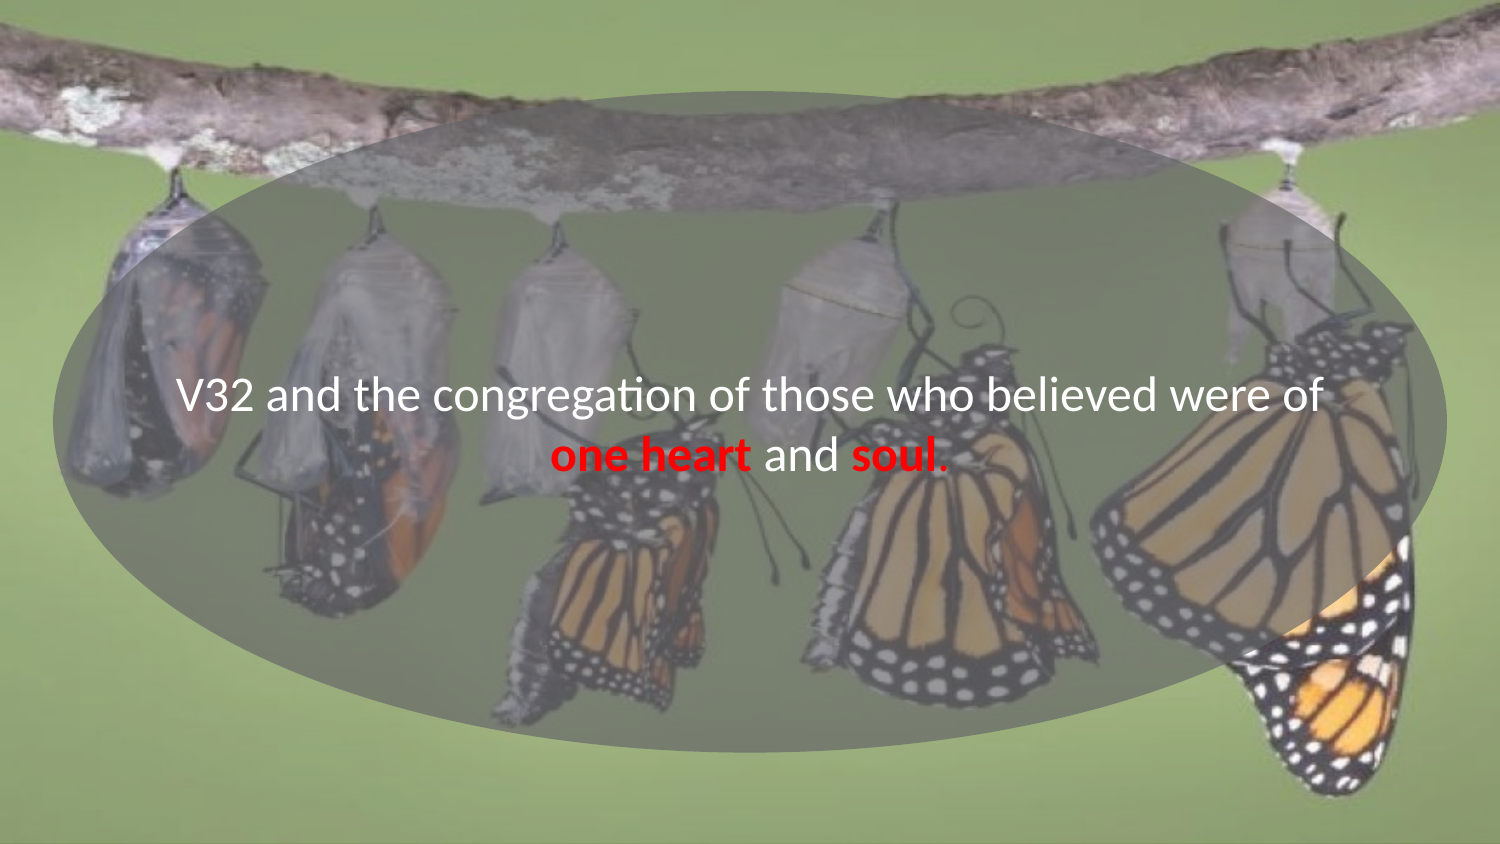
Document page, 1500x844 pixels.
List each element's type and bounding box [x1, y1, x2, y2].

text_box [52, 90, 1448, 753]
picture [0, 0, 1500, 844]
